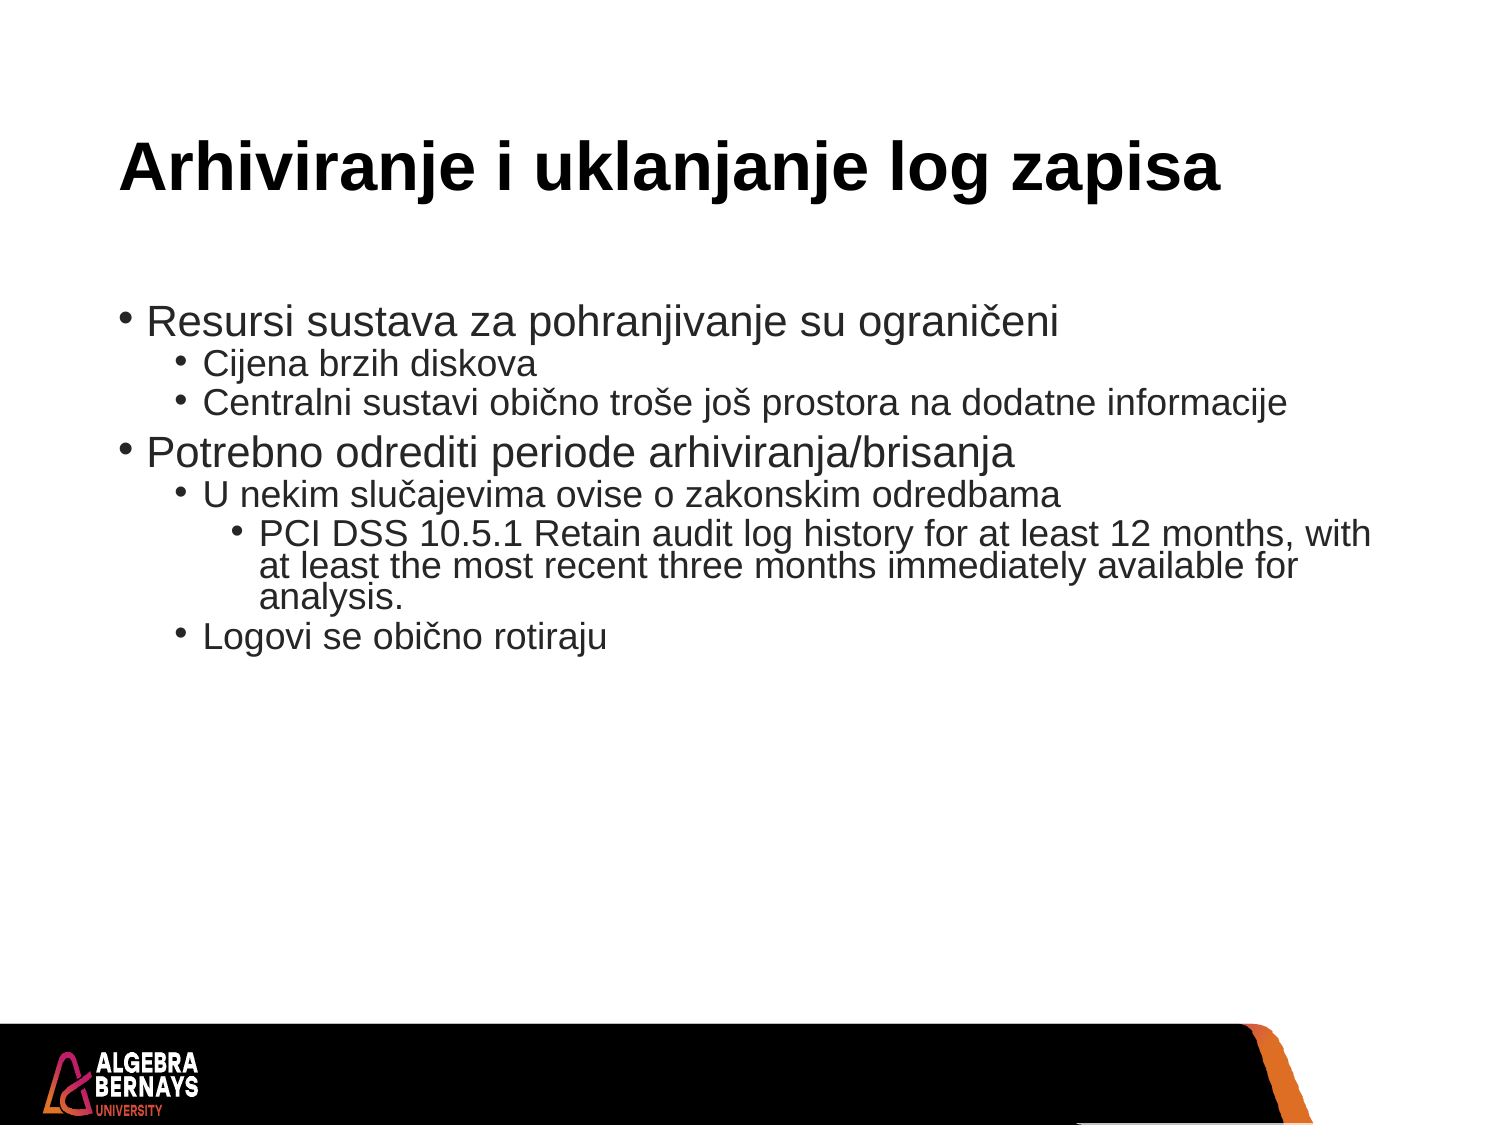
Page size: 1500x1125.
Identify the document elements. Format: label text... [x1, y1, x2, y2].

picture [0, 1023, 1468, 1125]
list Resursi sustava za pohranjivanje su ograničeni Cijena brzih diskova Centralni sustavi obično troše još prostora na dodatne informacije Potrebno odrediti periode arhiviranja/brisanja U nekim slučajevima ovise o zakonskim odredbama PCI DSS 10.5.1 Retain audit log history for at least 12 months, with at least the most recent three months immediately available for analysis. Logovi se obično rotiraju [103, 299, 1397, 1014]
title Arhiviranje i uklanjanje log zapisa [103, 59, 1397, 278]
